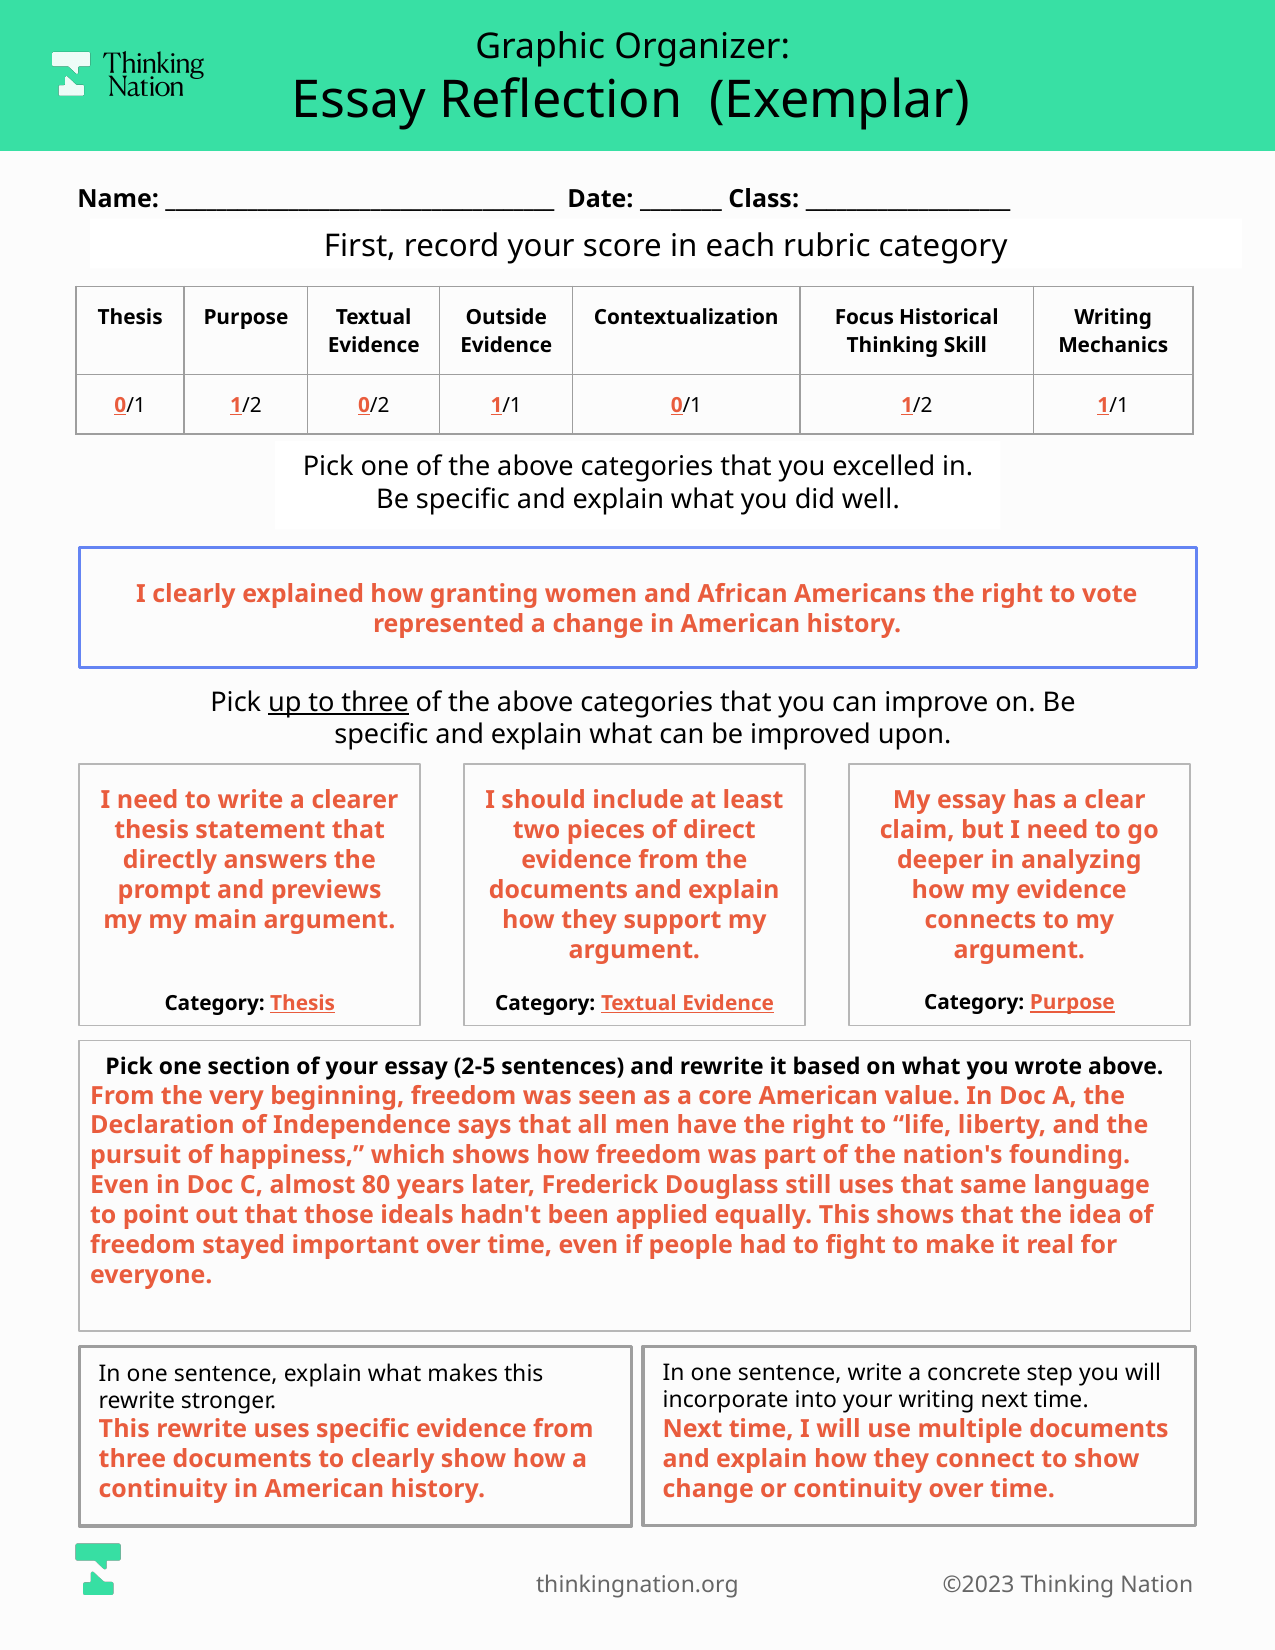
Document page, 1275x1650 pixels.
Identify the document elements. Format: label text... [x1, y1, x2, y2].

text_box Pick one section of your essay (2-5 sentences) and rewrite it based on what you wrote above. From the very beginning, freedom was seen as a core American value. In Doc A, the Declaration of Independence says that all men have the right to “life, liberty, and the pursuit of happiness,” which shows how freedom was part of the nation's founding. Even in Doc C, almost 80 years later, Frederick Douglass still uses that same language to point out that those ideals hadn't been applied equally. This shows that the idea of freedom stayed important over time, even if people had to fight to make it real for everyone. [79, 1040, 1191, 1331]
text_box Pick one of the above categories that you excelled in. Be specific and explain what you did well. [274, 440, 1001, 530]
text_box Category: Thesis [86, 969, 413, 1020]
table_cell 1/1 [440, 375, 572, 433]
text_box In one sentence, write a concrete step you will incorporate into your writing next time. Next time, I will use multiple documents and explain how they connect to show change or continuity over time. [643, 1346, 1196, 1526]
text_box I need to write a clearer thesis statement that directly answers the prompt and previews my my main argument. [79, 764, 421, 1026]
text_box I clearly explained how granting women and African Americans the right to vote represented a change in American history. [79, 547, 1197, 668]
text_box ©2023 Thinking Nation [907, 1553, 1210, 1605]
text_box I should include at least two pieces of direct evidence from the documents and explain how they support my argument. [464, 764, 806, 1026]
table_cell 0/1 [573, 375, 799, 433]
table_header Purpose [185, 287, 307, 374]
text_box Category: Purpose [856, 969, 1183, 1020]
text_box thinkingnation.org [486, 1553, 789, 1605]
text_box Graphic Organizer: Essay Reflection (Exemplar) [0, 0, 1275, 151]
table_header Contextualization [573, 287, 799, 374]
table_header Outside Evidence [440, 287, 572, 374]
picture [35, 37, 210, 110]
table_cell 1/2 [185, 375, 307, 433]
table_cell 0/2 [308, 375, 439, 433]
table_cell 1/2 [801, 375, 1033, 433]
text_box My essay has a clear claim, but I need to go deeper in analyzing how my evidence connects to my argument. [848, 764, 1190, 1026]
table_cell 1/1 [1034, 375, 1192, 433]
text_box First, record your score in each rubric category [90, 218, 1242, 269]
table_header Focus Historical Thinking Skill [801, 287, 1033, 374]
picture [62, 1533, 134, 1605]
table_header Writing Mechanics [1034, 287, 1192, 374]
text_box Pick up to three of the above categories that you can improve on. Be specific and explain what can be improved upon. [188, 672, 1098, 762]
table_header Textual Evidence [308, 287, 439, 374]
text_box In one sentence, explain what makes this rewrite stronger. This rewrite uses specific evidence from three documents to clearly show how a continuity in American history. [79, 1346, 632, 1526]
text_box Name: ______________________________________ Date: ________ Class: ____________________ [62, 167, 1180, 228]
text_box Category: Textual Evidence [471, 969, 798, 1020]
table_header Thesis [77, 287, 183, 374]
table_cell 0/1 [77, 375, 183, 433]
